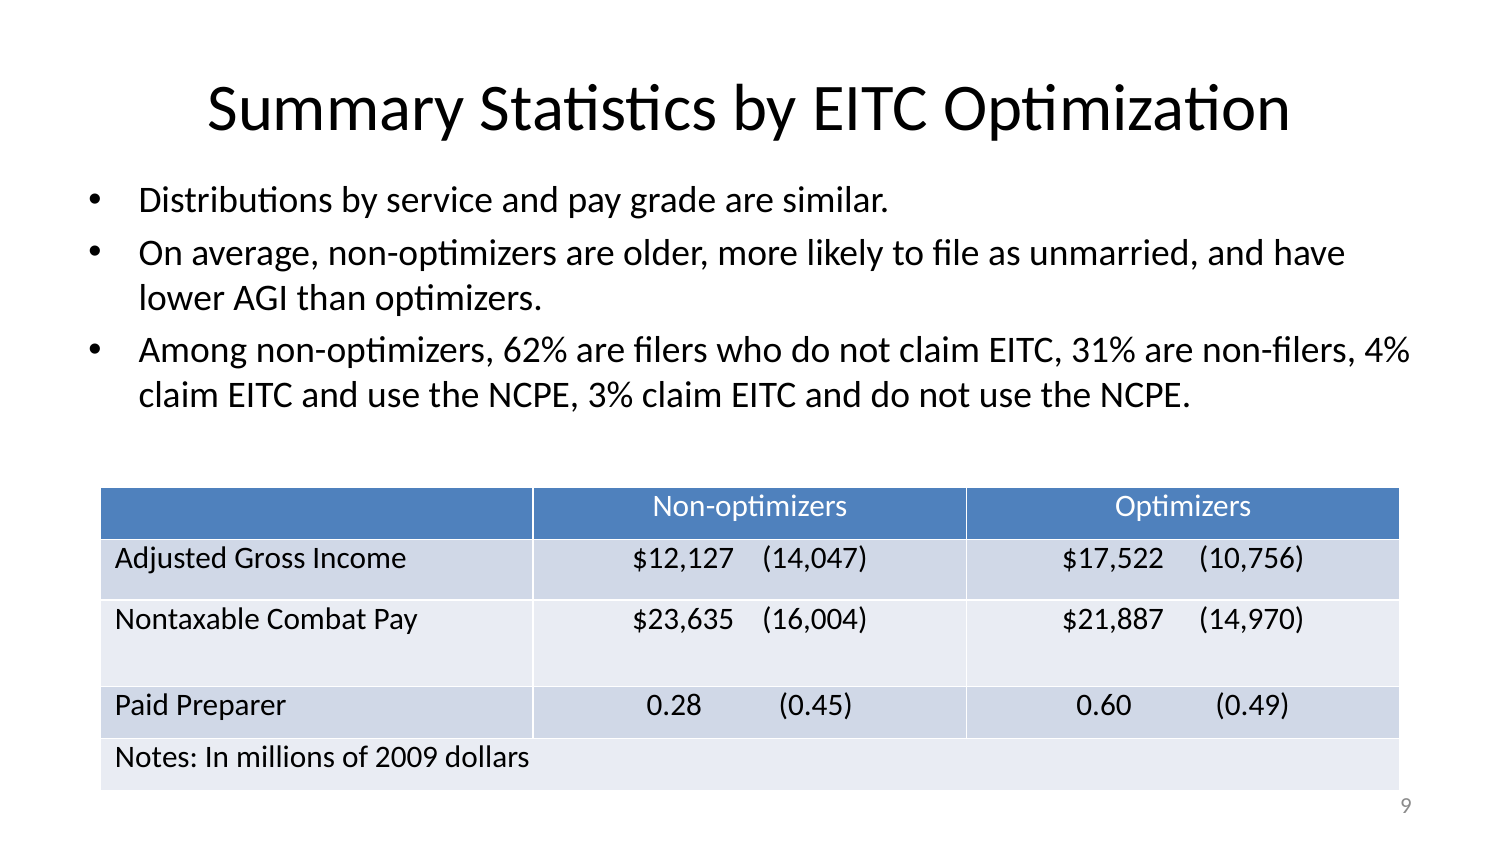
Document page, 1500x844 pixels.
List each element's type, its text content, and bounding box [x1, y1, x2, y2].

table_cell Paid Preparer [101, 687, 532, 738]
table_cell $12,127 (14,047) [534, 540, 966, 599]
table_cell Adjusted Gross Income [101, 540, 532, 599]
table_cell 0.60 (0.49) [967, 687, 1399, 738]
table_header [101, 488, 532, 539]
table_cell $23,635 (16,004) [534, 601, 966, 686]
table_cell Nontaxable Combat Pay [101, 601, 532, 686]
table_header Non-optimizers [534, 488, 966, 539]
slide_number 9 [1074, 782, 1426, 827]
table_cell Notes: In millions of 2009 dollars [101, 739, 1399, 790]
table_cell $17,522 (10,756) [967, 540, 1399, 599]
table_cell 0.28 (0.45) [534, 687, 966, 738]
list Distributions by service and pay grade are similar. On average, non-optimizers are older, more likely to file as unmarried, and have lower AGI than optimizers. Among non-optimizers, 62% are filers who do not claim EITC, 31% are non-filers, 4% claim EITC and use the NCPE, 3% claim EITC and do not use the NCPE. [74, 168, 1425, 479]
table_cell $21,887 (14,970) [967, 601, 1399, 686]
title Summary Statistics by EITC Optimization [74, 33, 1425, 168]
table_header Optimizers [967, 488, 1399, 539]
